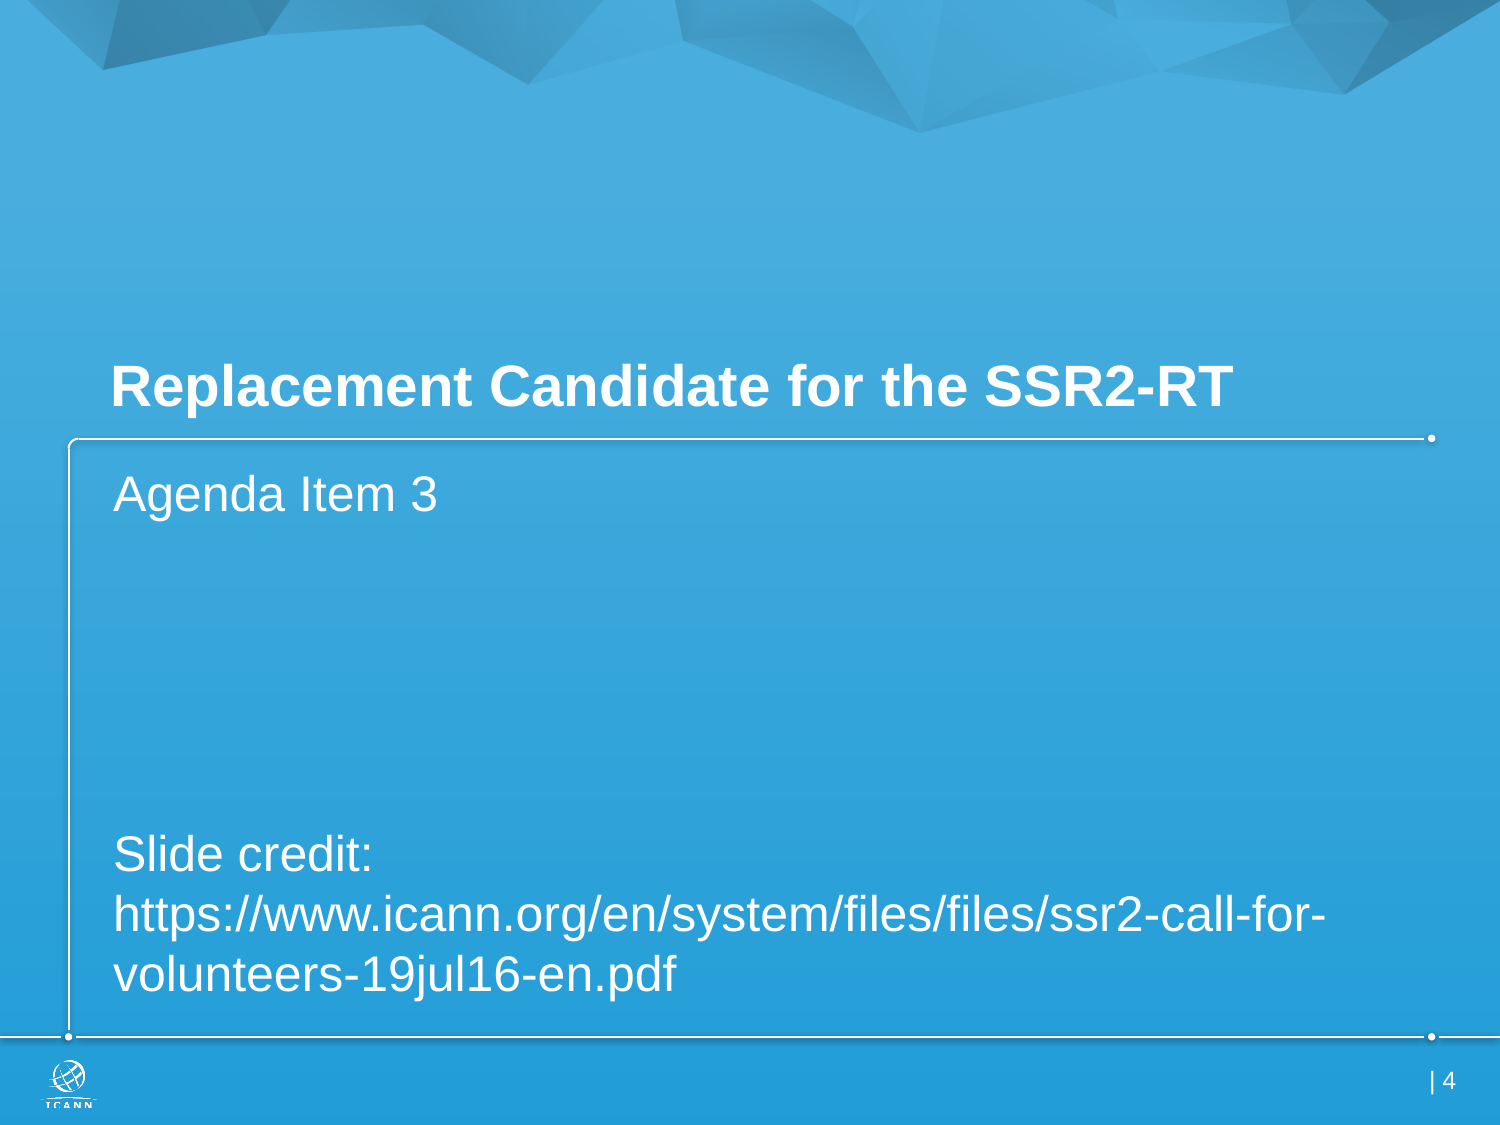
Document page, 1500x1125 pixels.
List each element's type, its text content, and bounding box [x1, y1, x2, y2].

picture [0, 0, 1500, 1125]
title Replacement Candidate for the SSR2-RT [95, 136, 1398, 426]
list Agenda Item 3 Slide credit: https://www.icann.org/en/system/files/files/ssr2-call-for-volunteers-19jul16-en.pdf [98, 453, 1396, 604]
